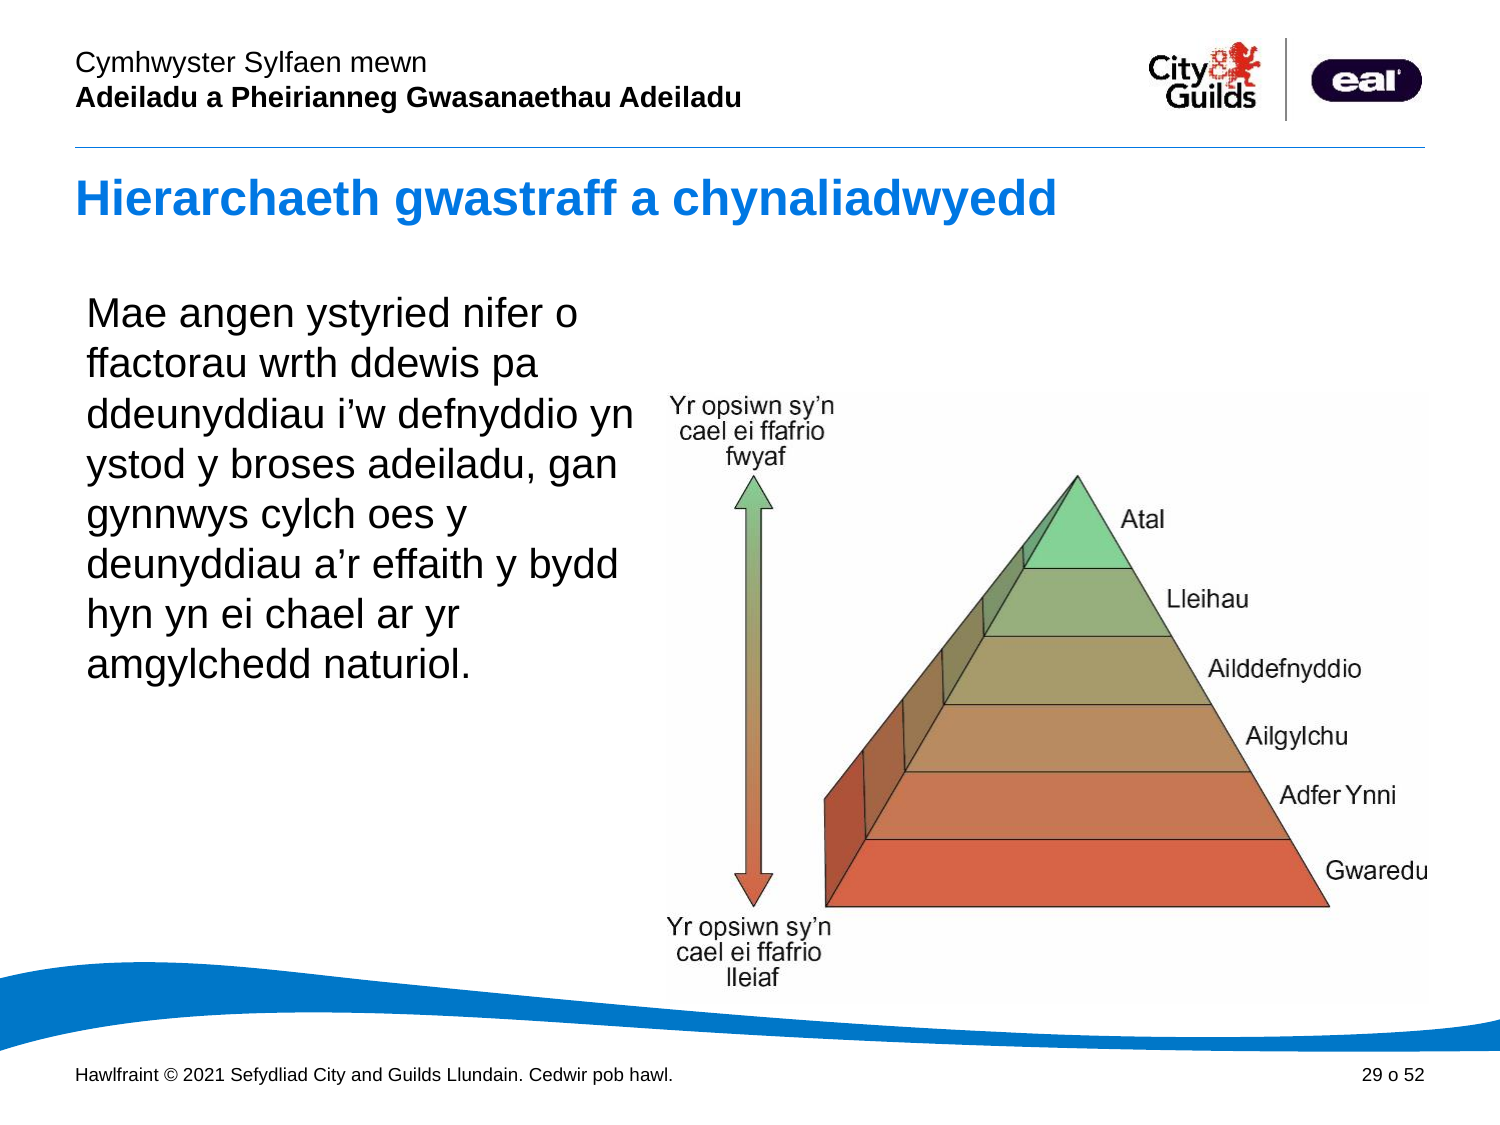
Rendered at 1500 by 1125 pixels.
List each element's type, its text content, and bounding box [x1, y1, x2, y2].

picture [666, 392, 1429, 1004]
title Hierarchaeth gwastraff a chynaliadwyedd [74, 165, 1426, 229]
picture [1149, 38, 1422, 121]
text_box Mae angen ystyried nifer o ffactorau wrth ddewis pa ddeunyddiau i’w defnyddio yn ystod y broses adeiladu, gan gynnwys cylch oes y deunyddiau a’r effaith y bydd hyn yn ei chael ar yr amgylchedd naturiol. [71, 278, 664, 694]
